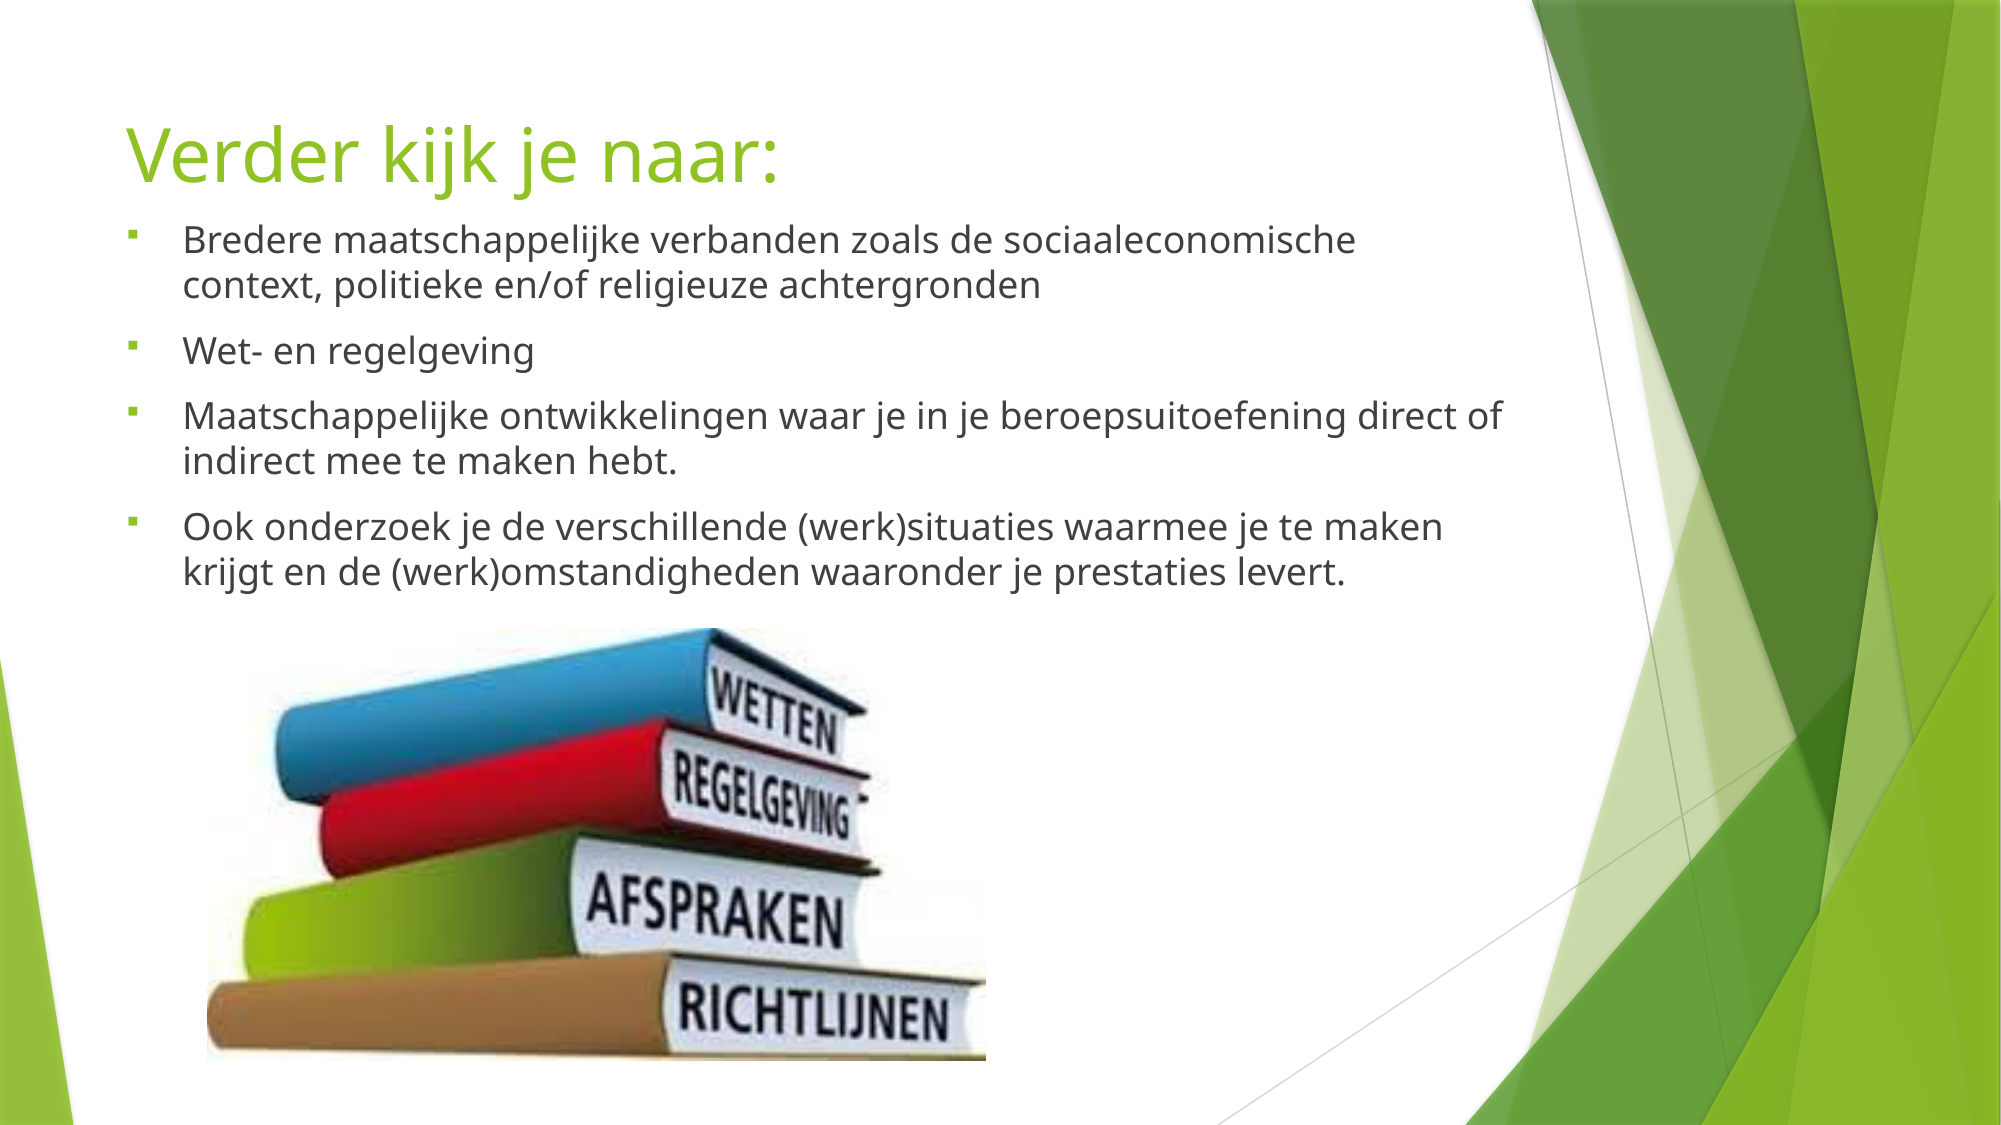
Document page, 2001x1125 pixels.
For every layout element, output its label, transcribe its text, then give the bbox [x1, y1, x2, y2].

title Verder kijk je naar: [111, 99, 1522, 208]
picture [206, 628, 987, 1062]
list Bredere maatschappelijke verbanden zoals de sociaaleconomische context, politieke en/of religieuze achtergronden Wet- en regelgeving Maatschappelijke ontwikkelingen waar je in je beroepsuitoefening direct of indirect mee te maken hebt. Ook onderzoek je de verschillende (werk)situaties waarmee je te maken krijgt en de (werk)omstandigheden waaronder je prestaties levert. [111, 208, 1522, 845]
